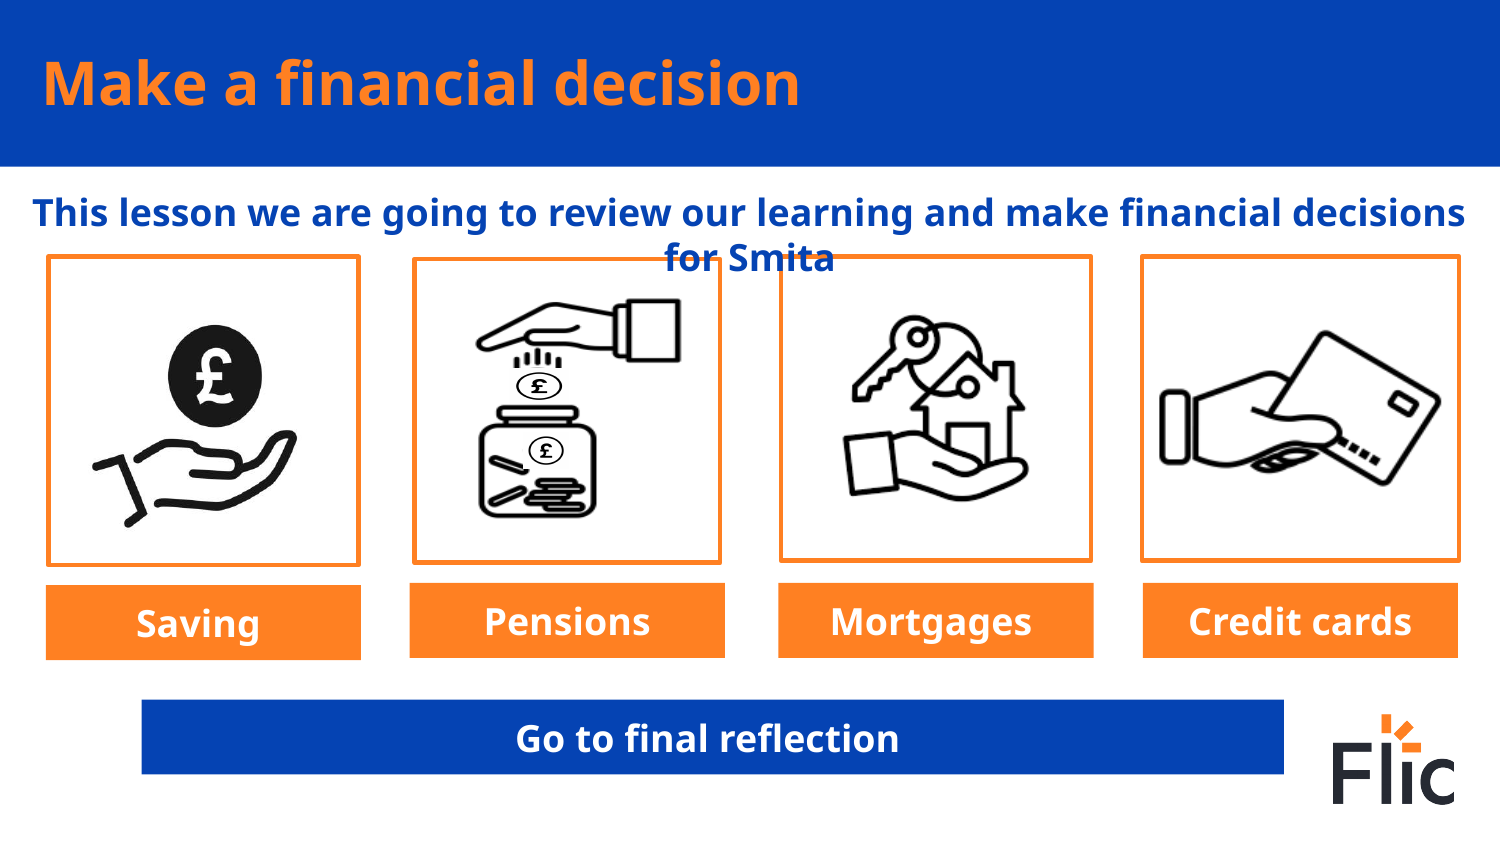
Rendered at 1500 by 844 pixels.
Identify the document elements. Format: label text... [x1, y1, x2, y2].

text_box Pensions [409, 582, 725, 658]
picture [1333, 714, 1454, 805]
picture [50, 258, 357, 564]
text_box Make a financial decision [26, 30, 1143, 133]
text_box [426, 289, 713, 528]
text_box [414, 294, 721, 563]
text_box Saving [45, 585, 361, 661]
text_box Mortgages [778, 582, 1094, 658]
text_box Go to final reflection [141, 699, 1284, 775]
picture [1143, 258, 1457, 559]
picture [783, 258, 1090, 559]
text_box This lesson we are going to review our learning and make financial decisions for Smita [0, 173, 1500, 294]
text_box Credit cards [1142, 582, 1458, 658]
